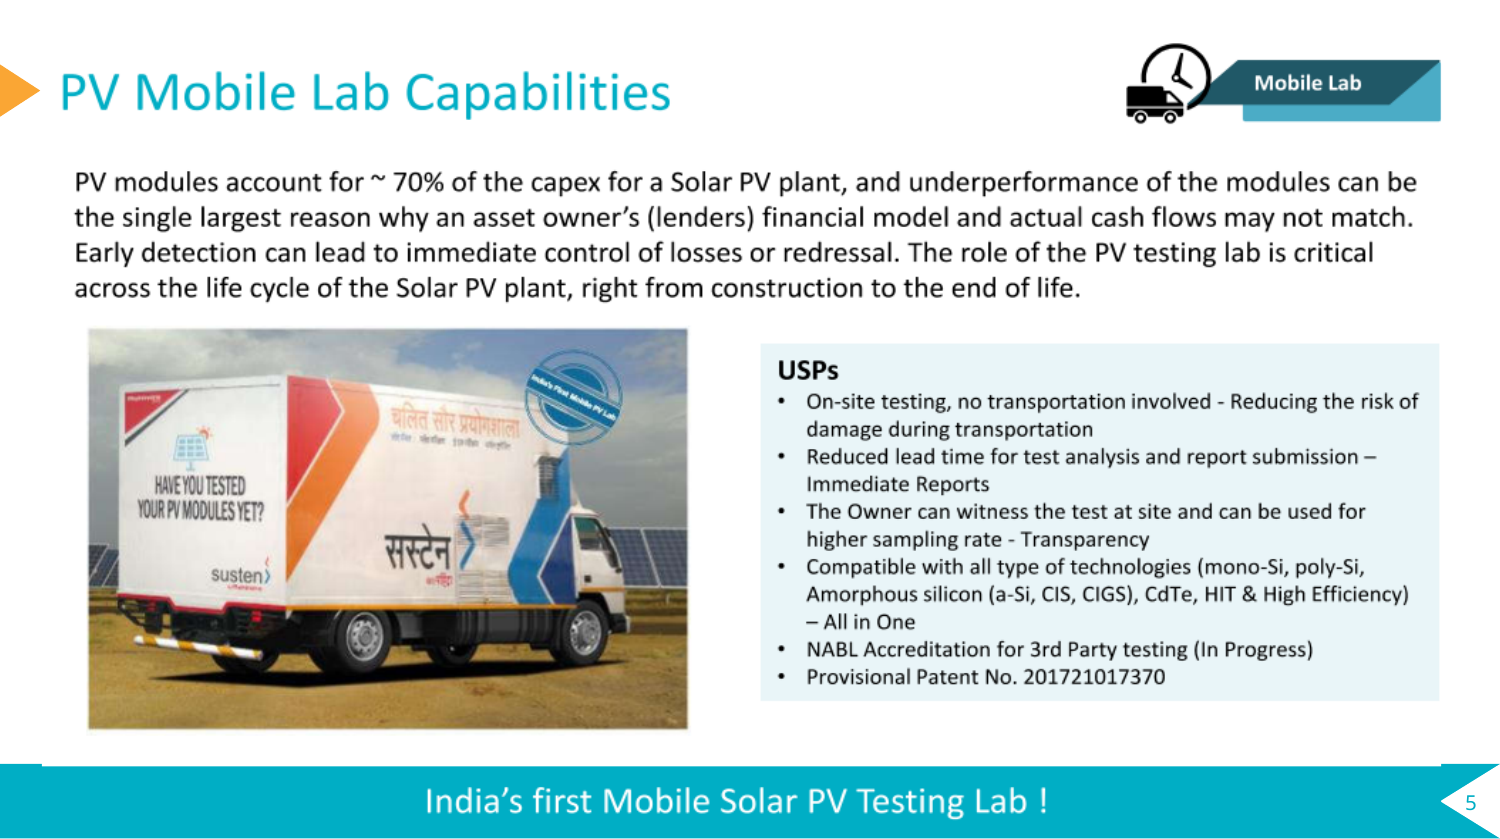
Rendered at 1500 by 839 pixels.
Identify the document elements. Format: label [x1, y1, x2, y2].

list [41, 0, 1442, 836]
